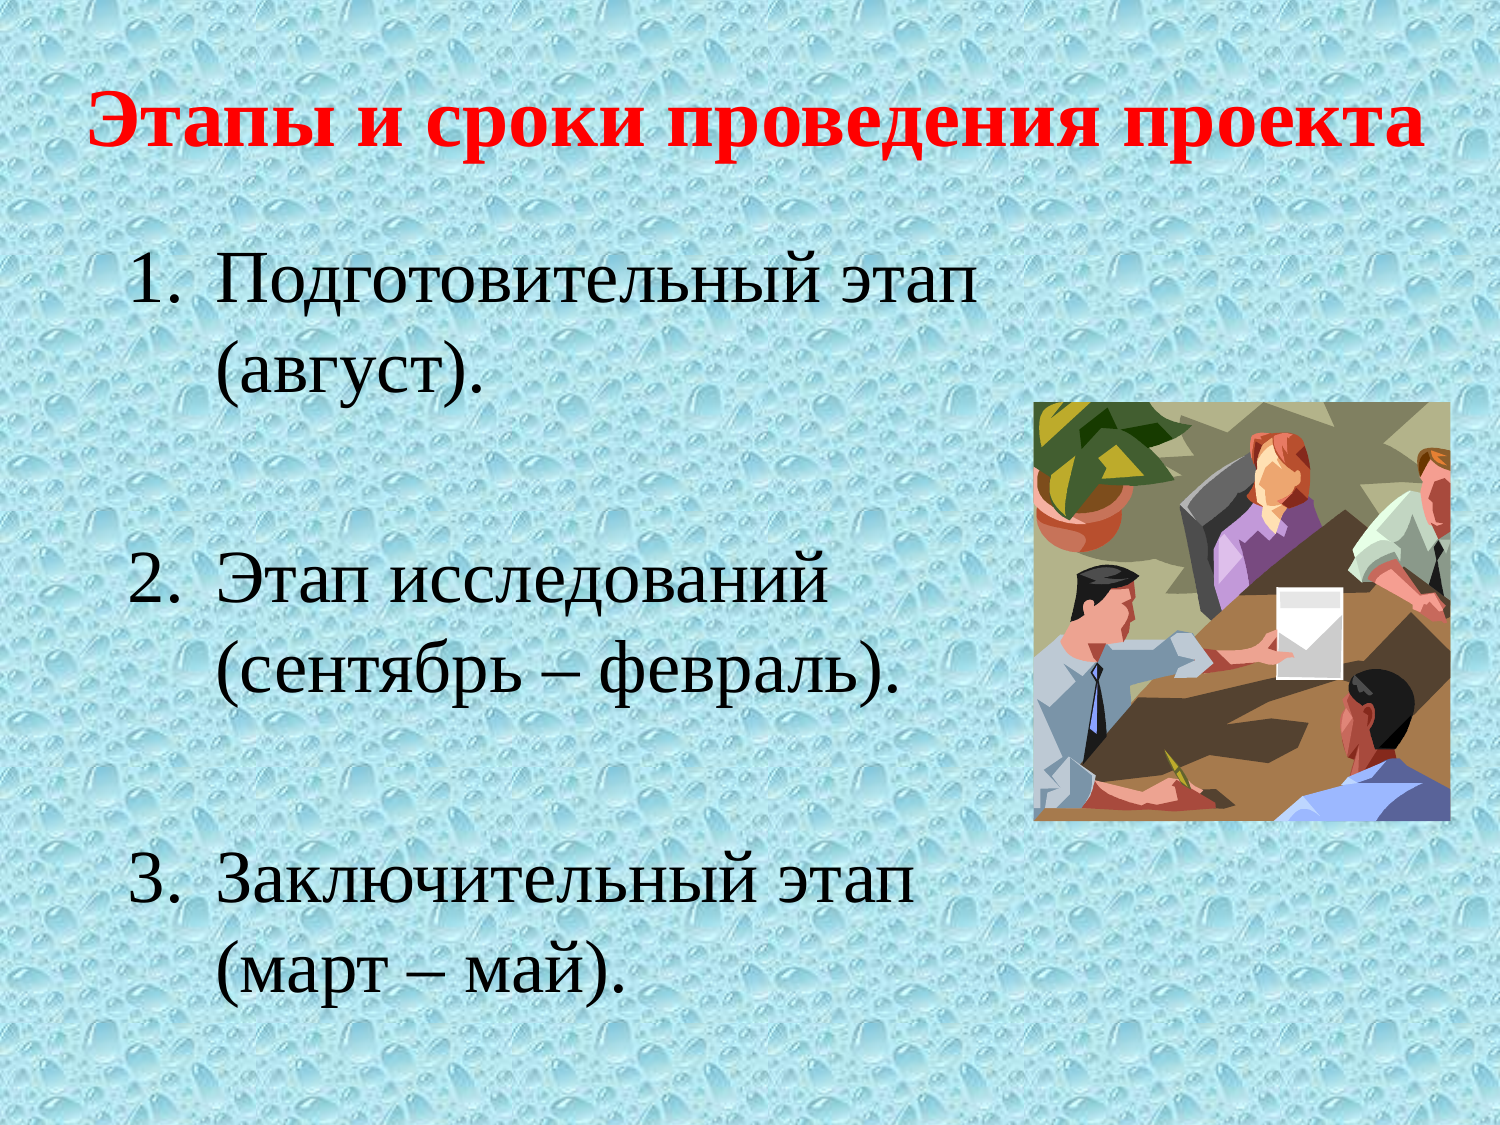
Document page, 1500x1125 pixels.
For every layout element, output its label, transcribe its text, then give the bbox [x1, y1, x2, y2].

title Этапы и сроки проведения проекта [64, 18, 1448, 207]
list Подготовительный этап (август). Этап исследований (сентябрь – февраль). Заключительный этап (март – май). [112, 219, 1022, 1001]
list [1033, 396, 1457, 827]
picture [0, 0, 1500, 1125]
